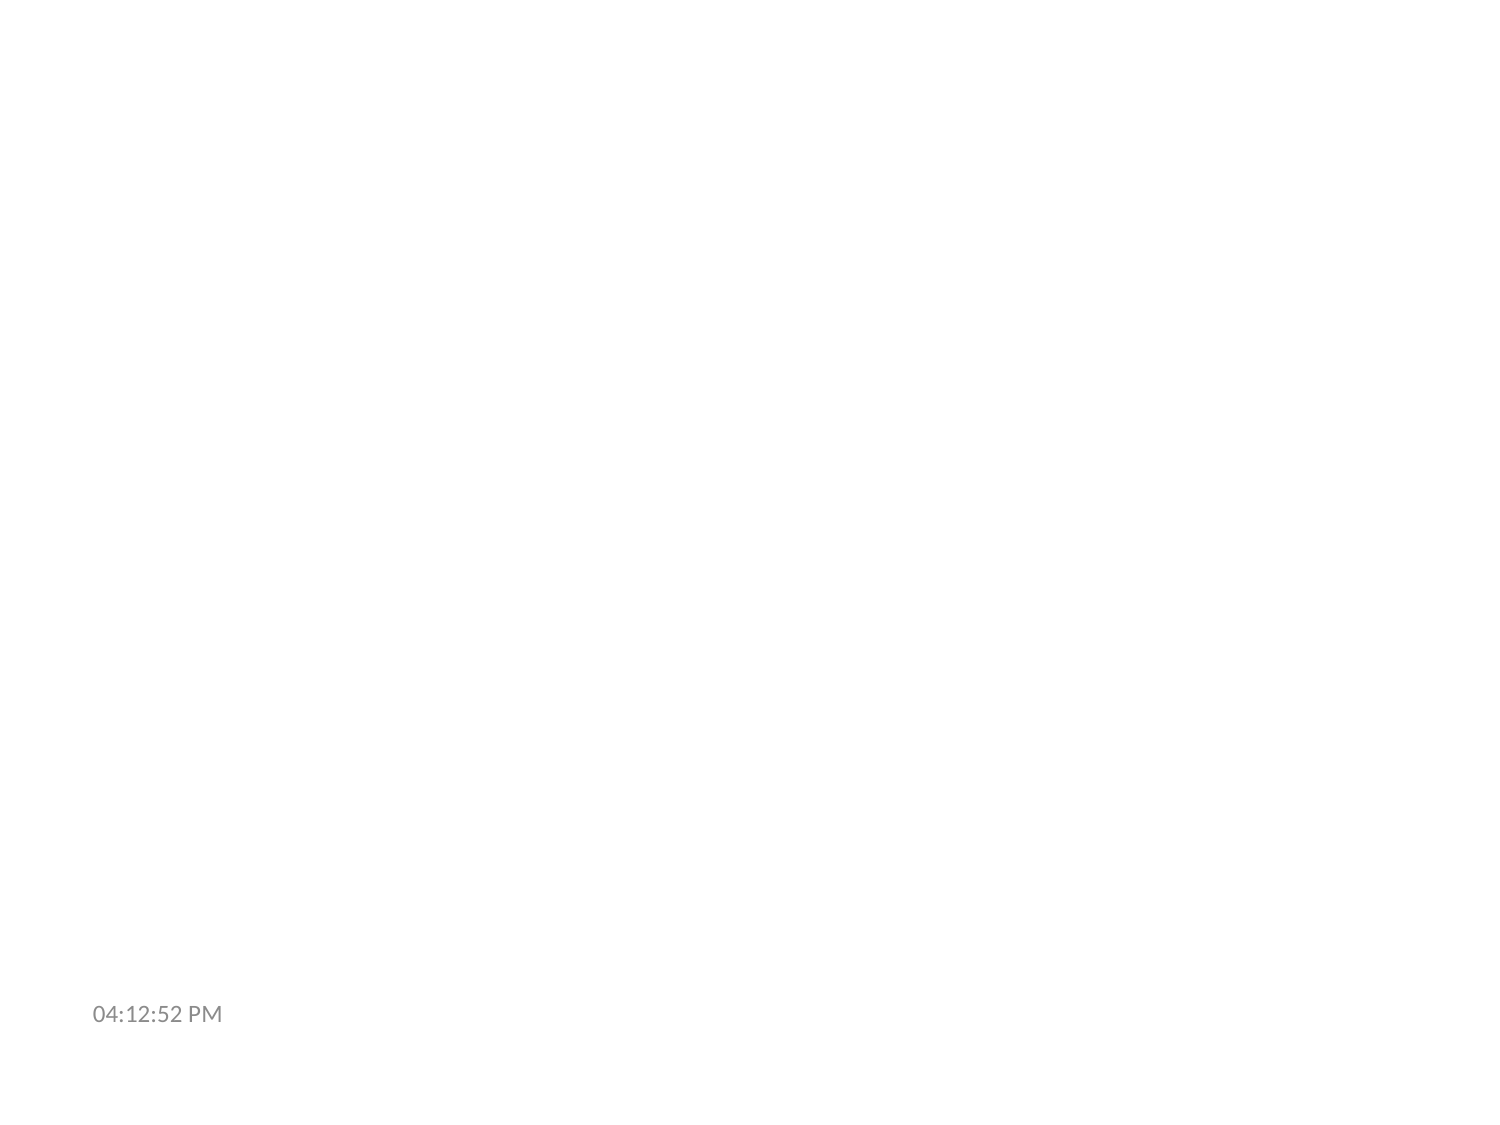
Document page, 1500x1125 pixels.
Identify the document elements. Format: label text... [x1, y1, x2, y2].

text_box 3:35:09 PM [77, 982, 428, 1043]
